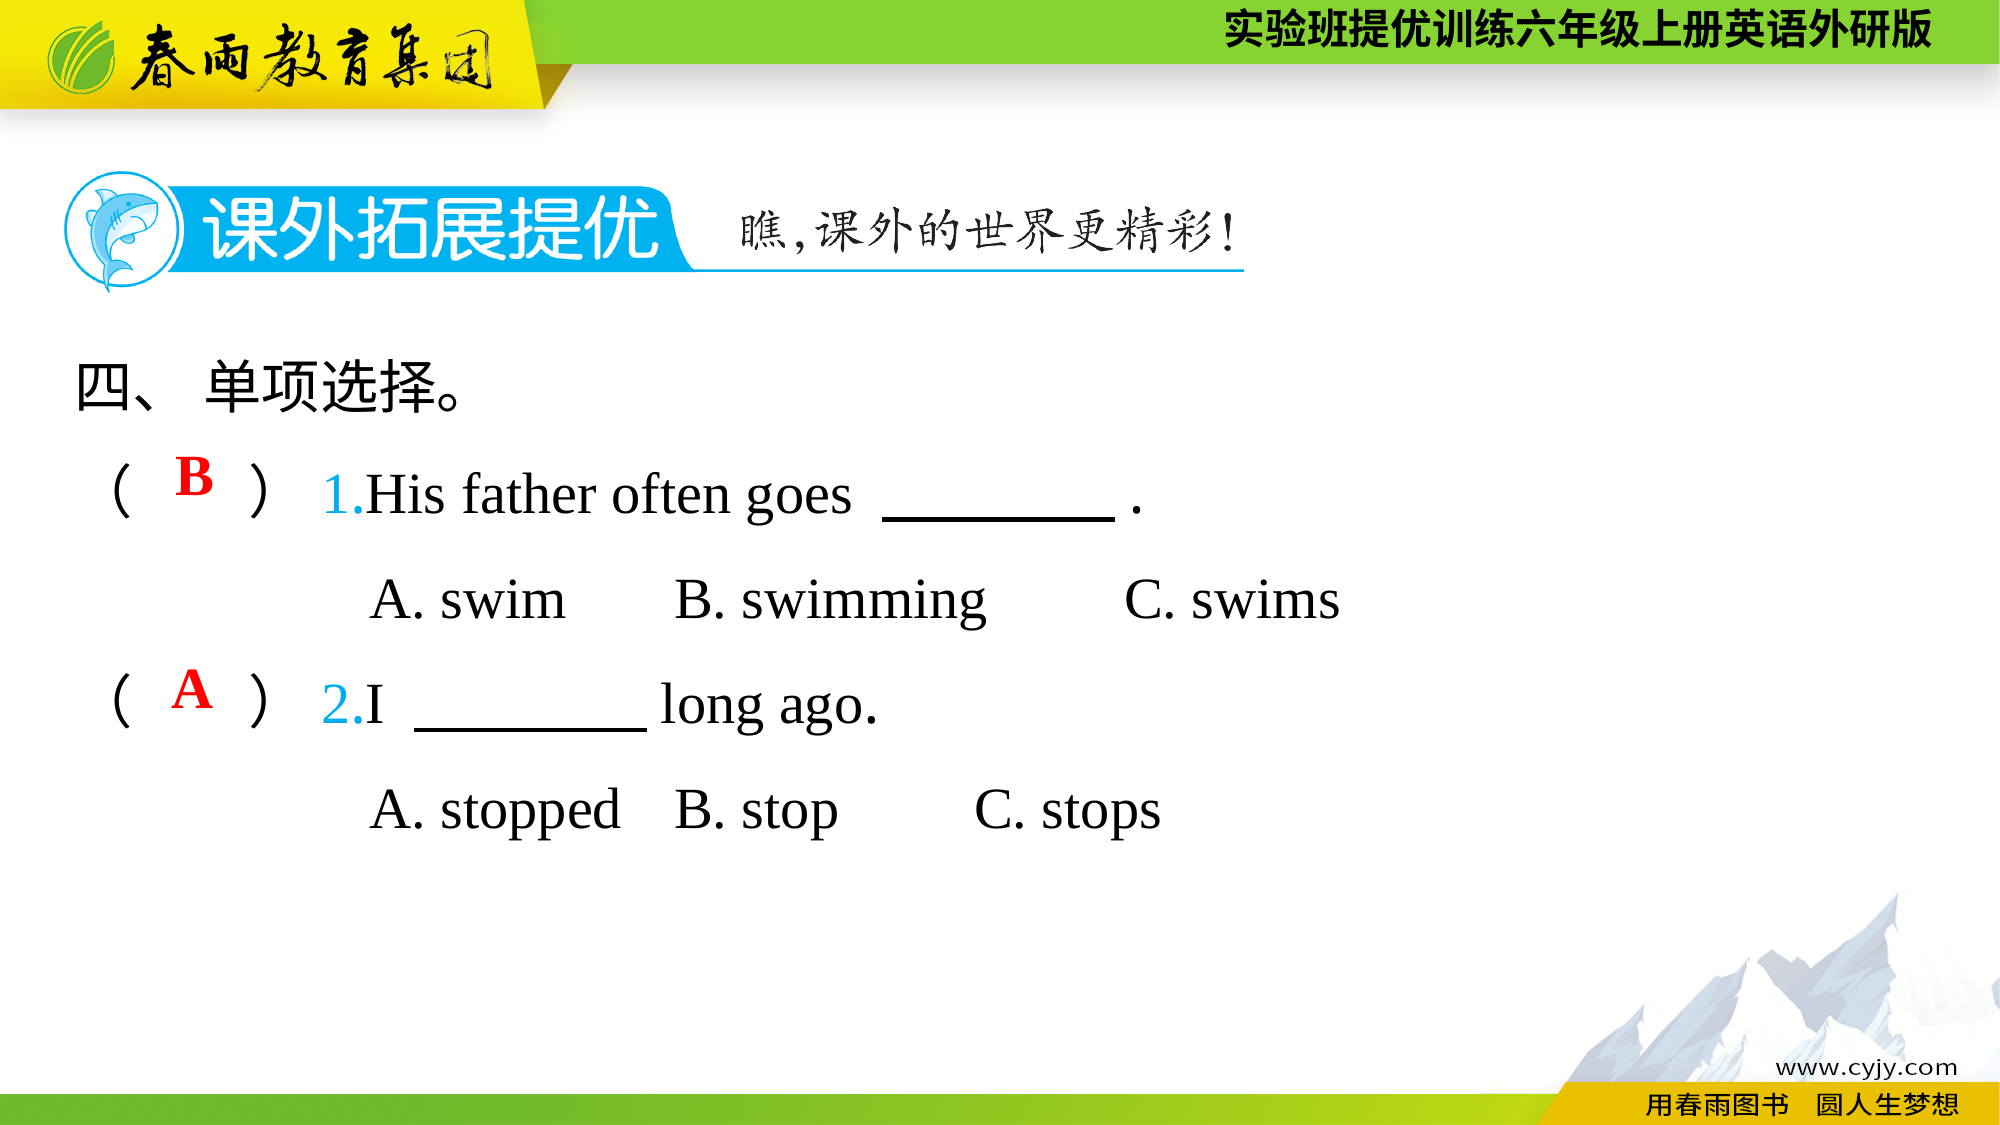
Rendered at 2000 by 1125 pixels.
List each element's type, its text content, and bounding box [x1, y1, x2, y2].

text_box A [157, 642, 256, 728]
list 四、 单项选择。 （ ）1.His father often goes . A. swim B. swimming C. swims [59, 307, 1944, 623]
text_box B [160, 429, 244, 515]
picture [0, 0, 2000, 1125]
text_box （ ）2.I long ago. A. stopped B. stop C. stops [59, 623, 1944, 849]
